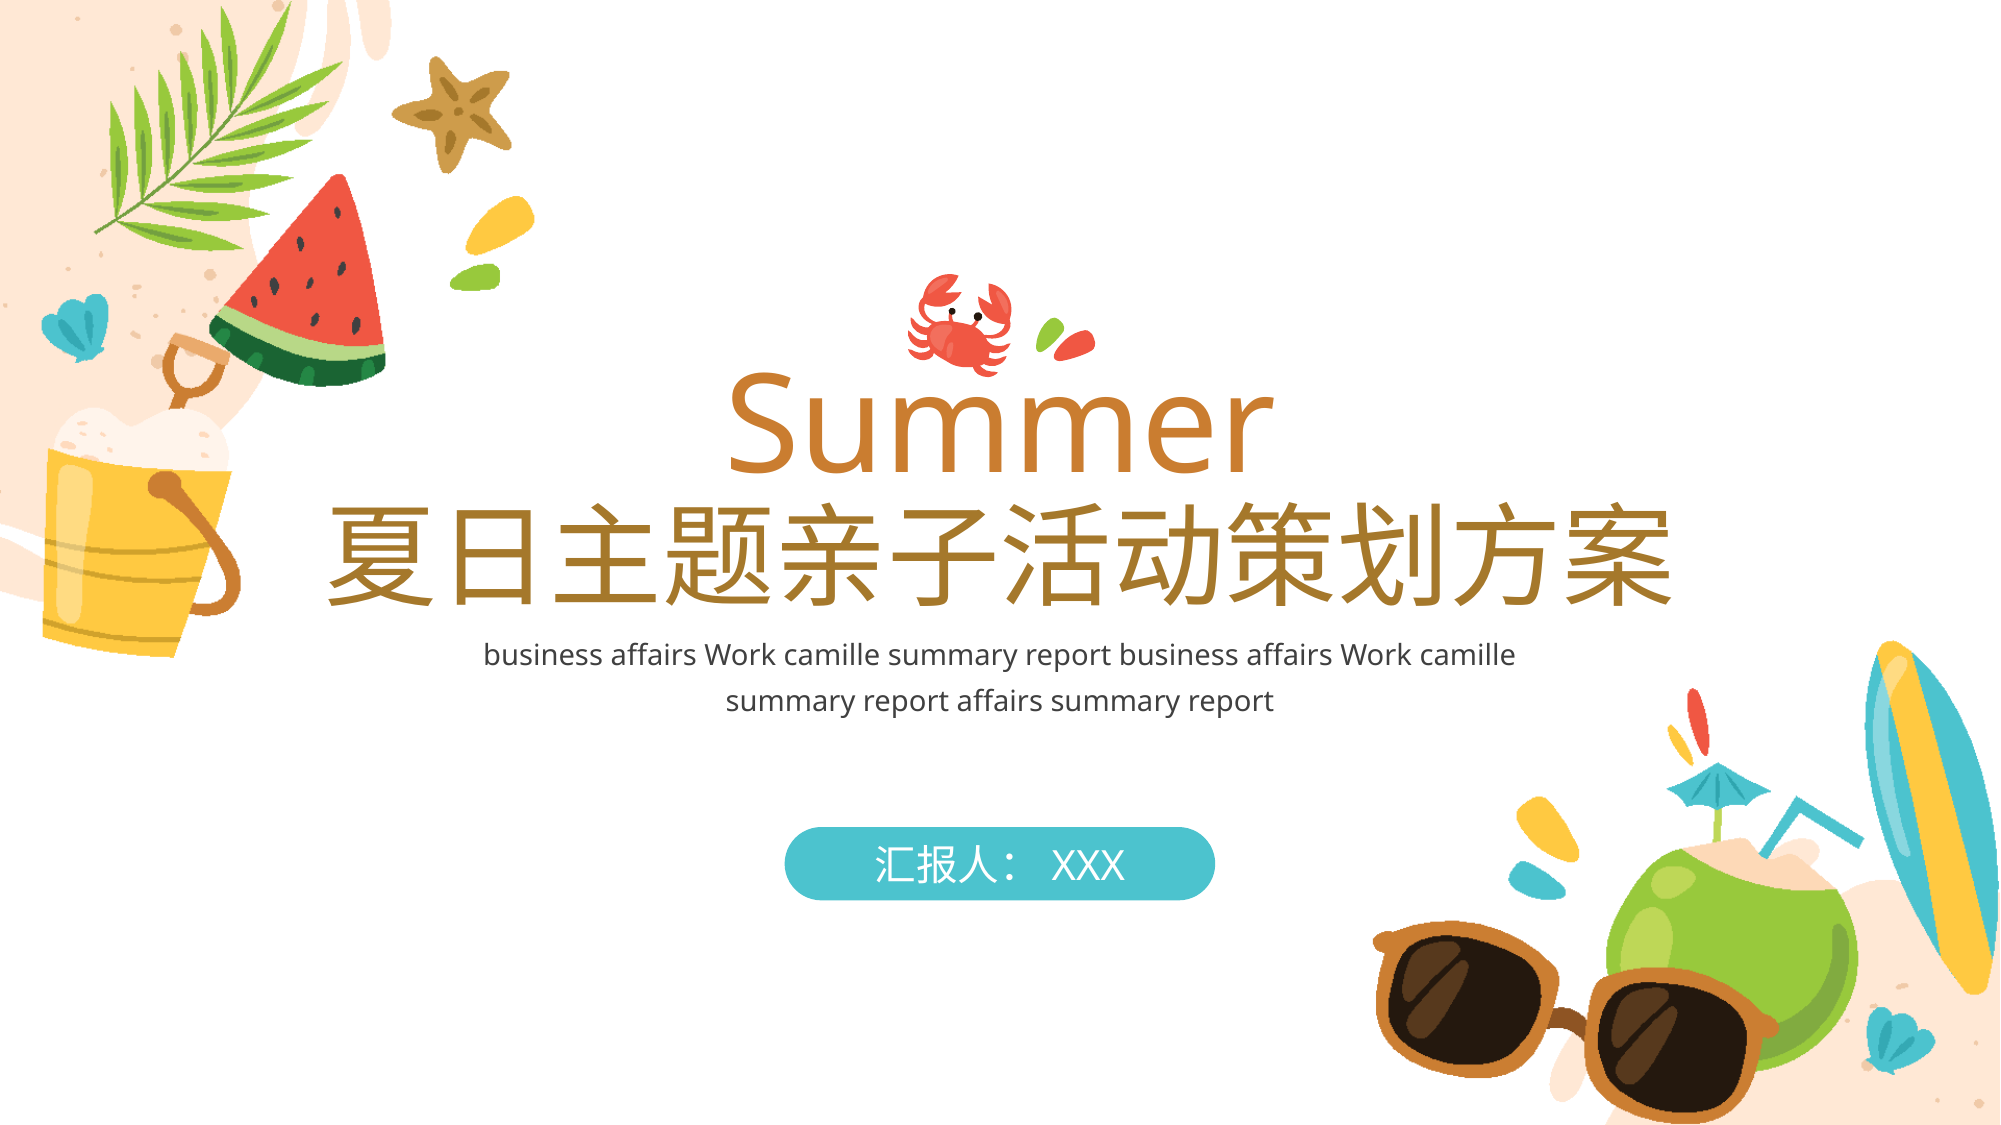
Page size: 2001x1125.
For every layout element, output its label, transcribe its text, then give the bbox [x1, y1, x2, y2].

text_box Summer [480, 327, 1520, 477]
text_box business affairs Work camille summary report business affairs Work camille summary report affairs summary report [438, 618, 1562, 725]
text_box 夏日主题亲子活动策划方案 [286, 477, 1714, 628]
text_box 汇报人：XXX [783, 825, 1217, 902]
picture [0, 0, 2000, 1125]
